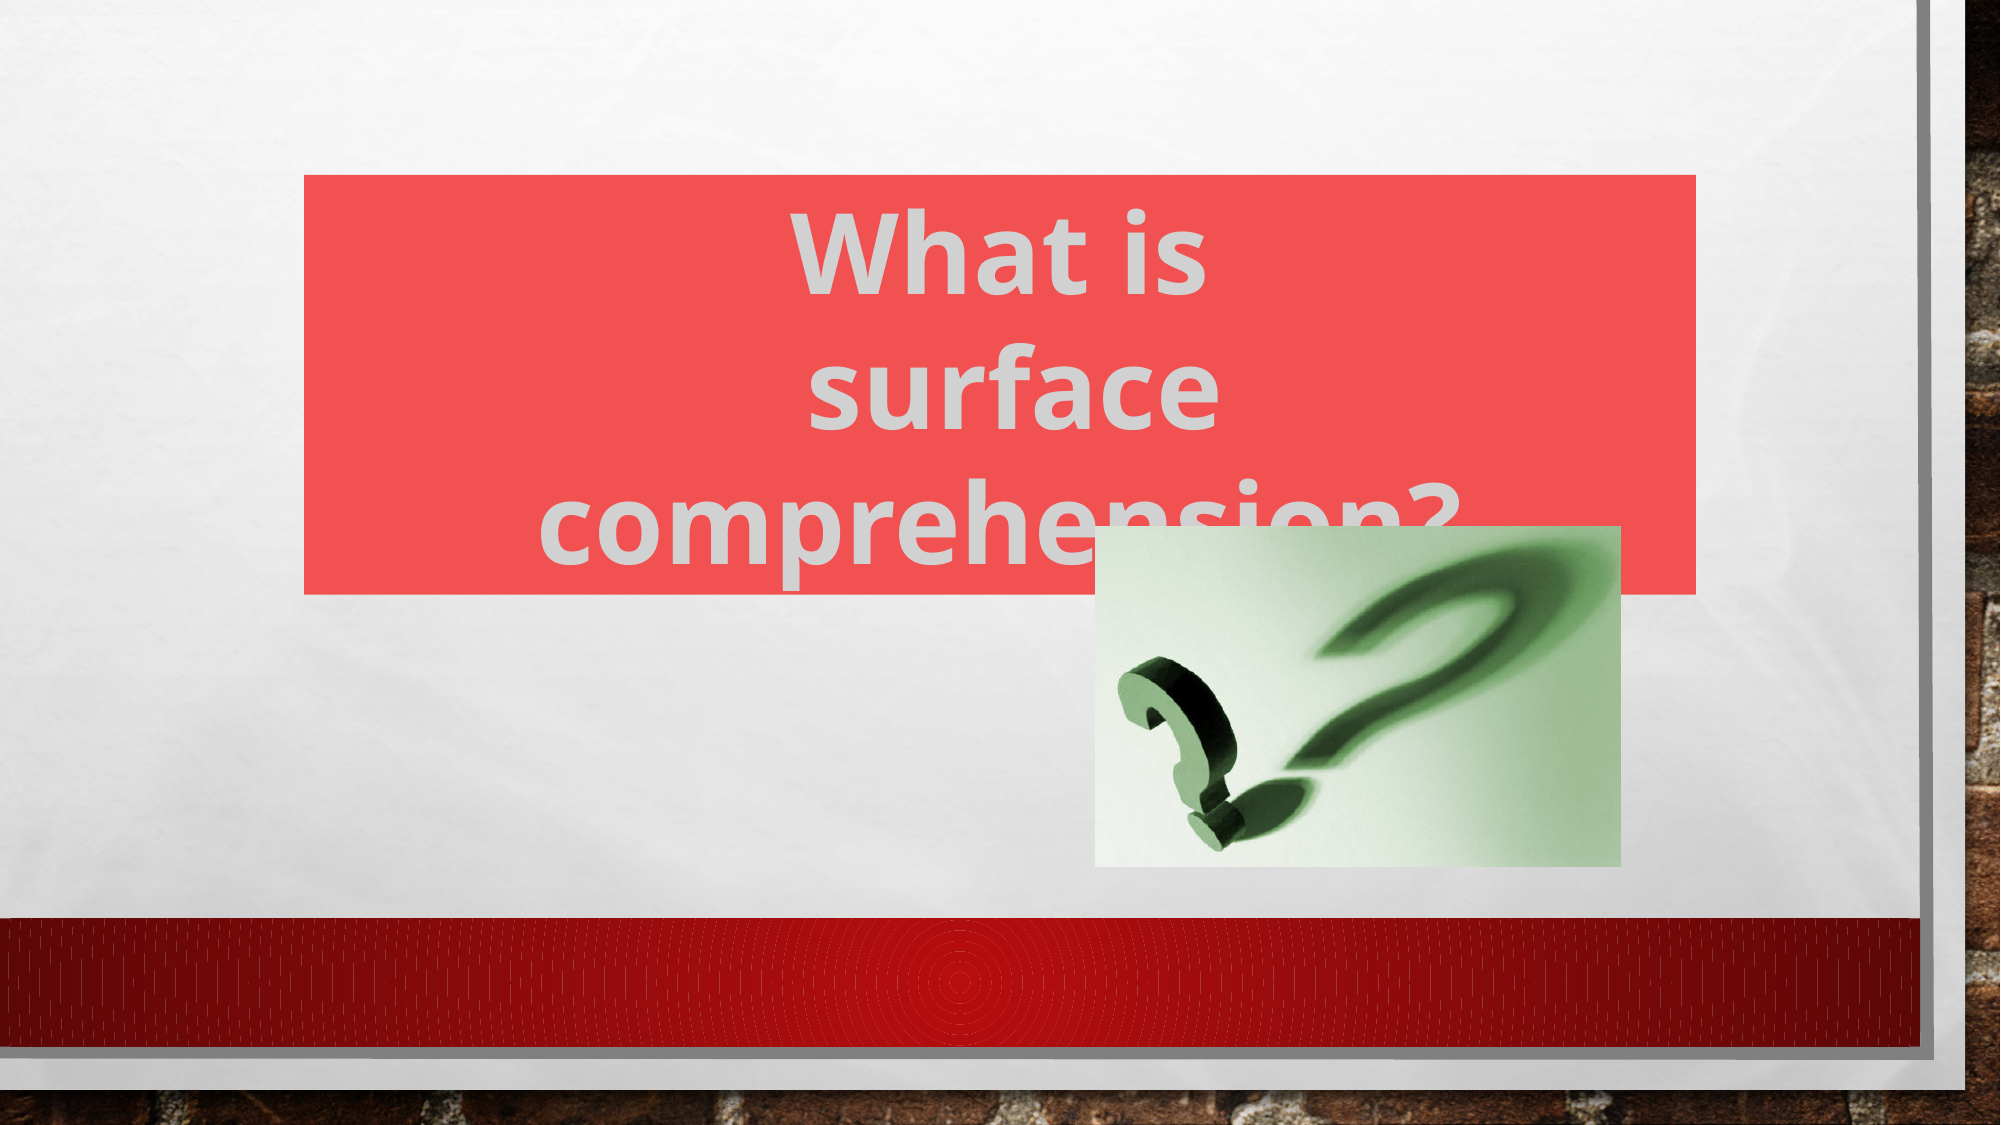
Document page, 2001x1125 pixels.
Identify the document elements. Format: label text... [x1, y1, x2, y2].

picture [0, 0, 2000, 1125]
picture [1095, 525, 1621, 867]
text_box What is surface comprehension? [304, 174, 1696, 595]
